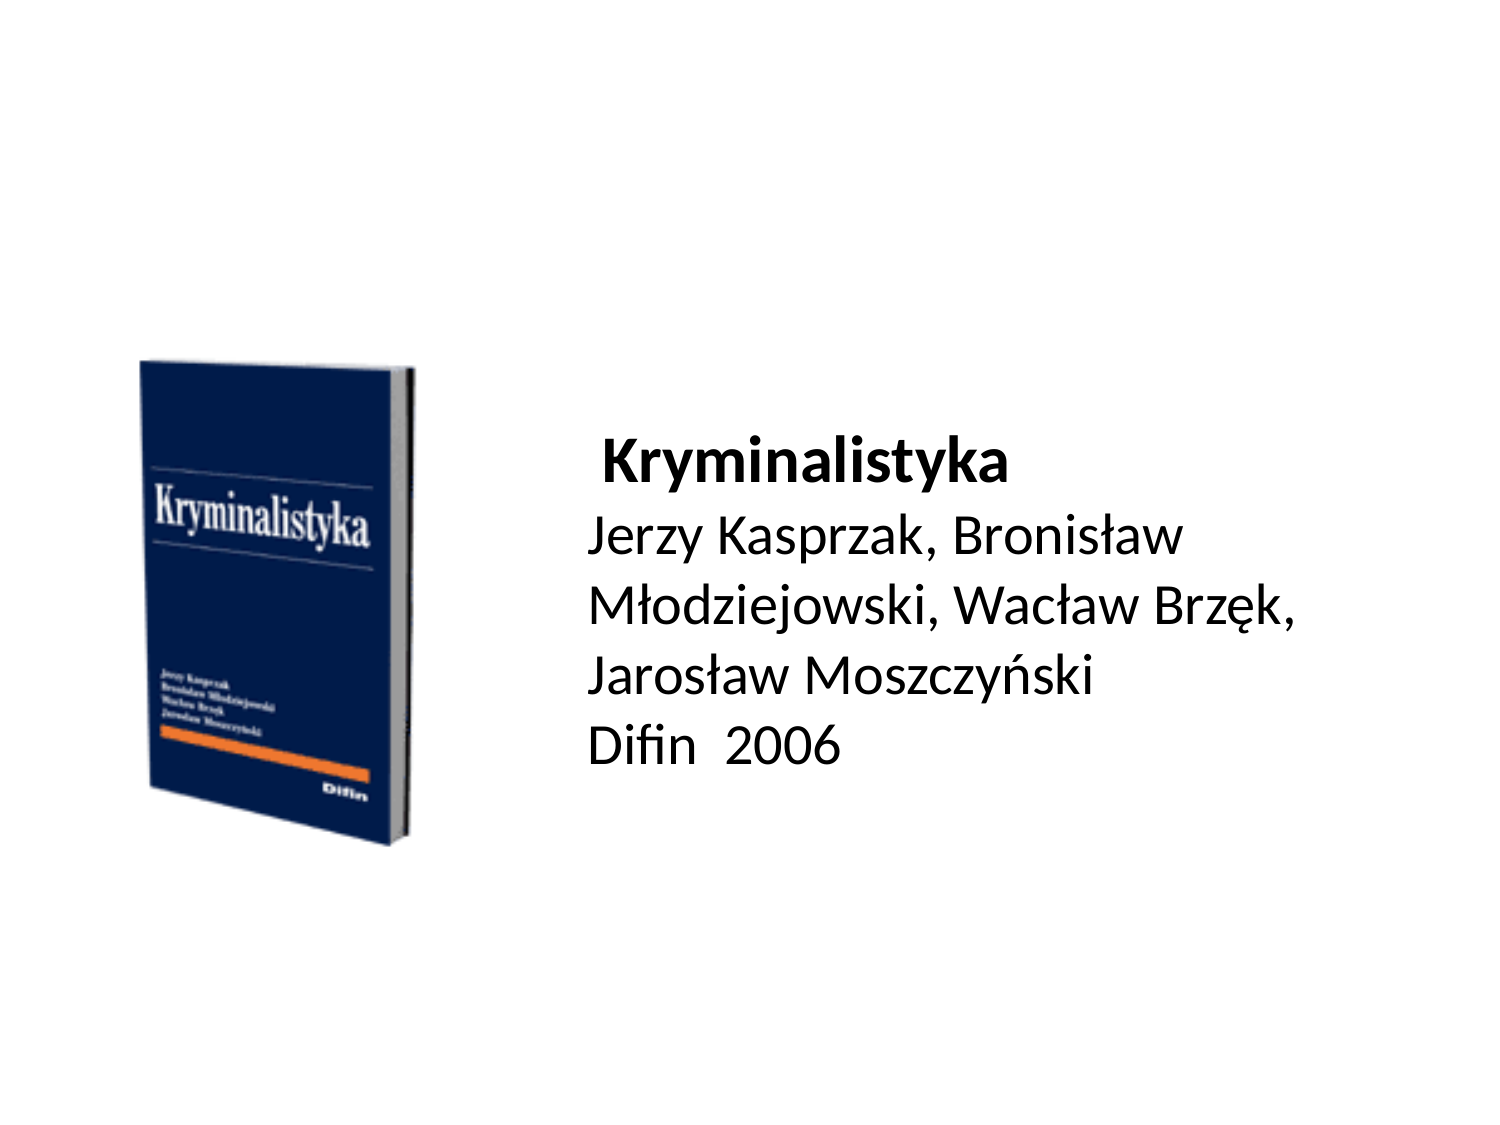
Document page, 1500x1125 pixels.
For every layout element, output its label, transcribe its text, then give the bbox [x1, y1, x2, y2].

picture [123, 349, 429, 853]
text_box Kryminalistyka Jerzy Kasprzak, Bronisław Młodziejowski, Wacław Brzęk, Jarosław Moszczyński Difin 2006 [572, 408, 1323, 784]
